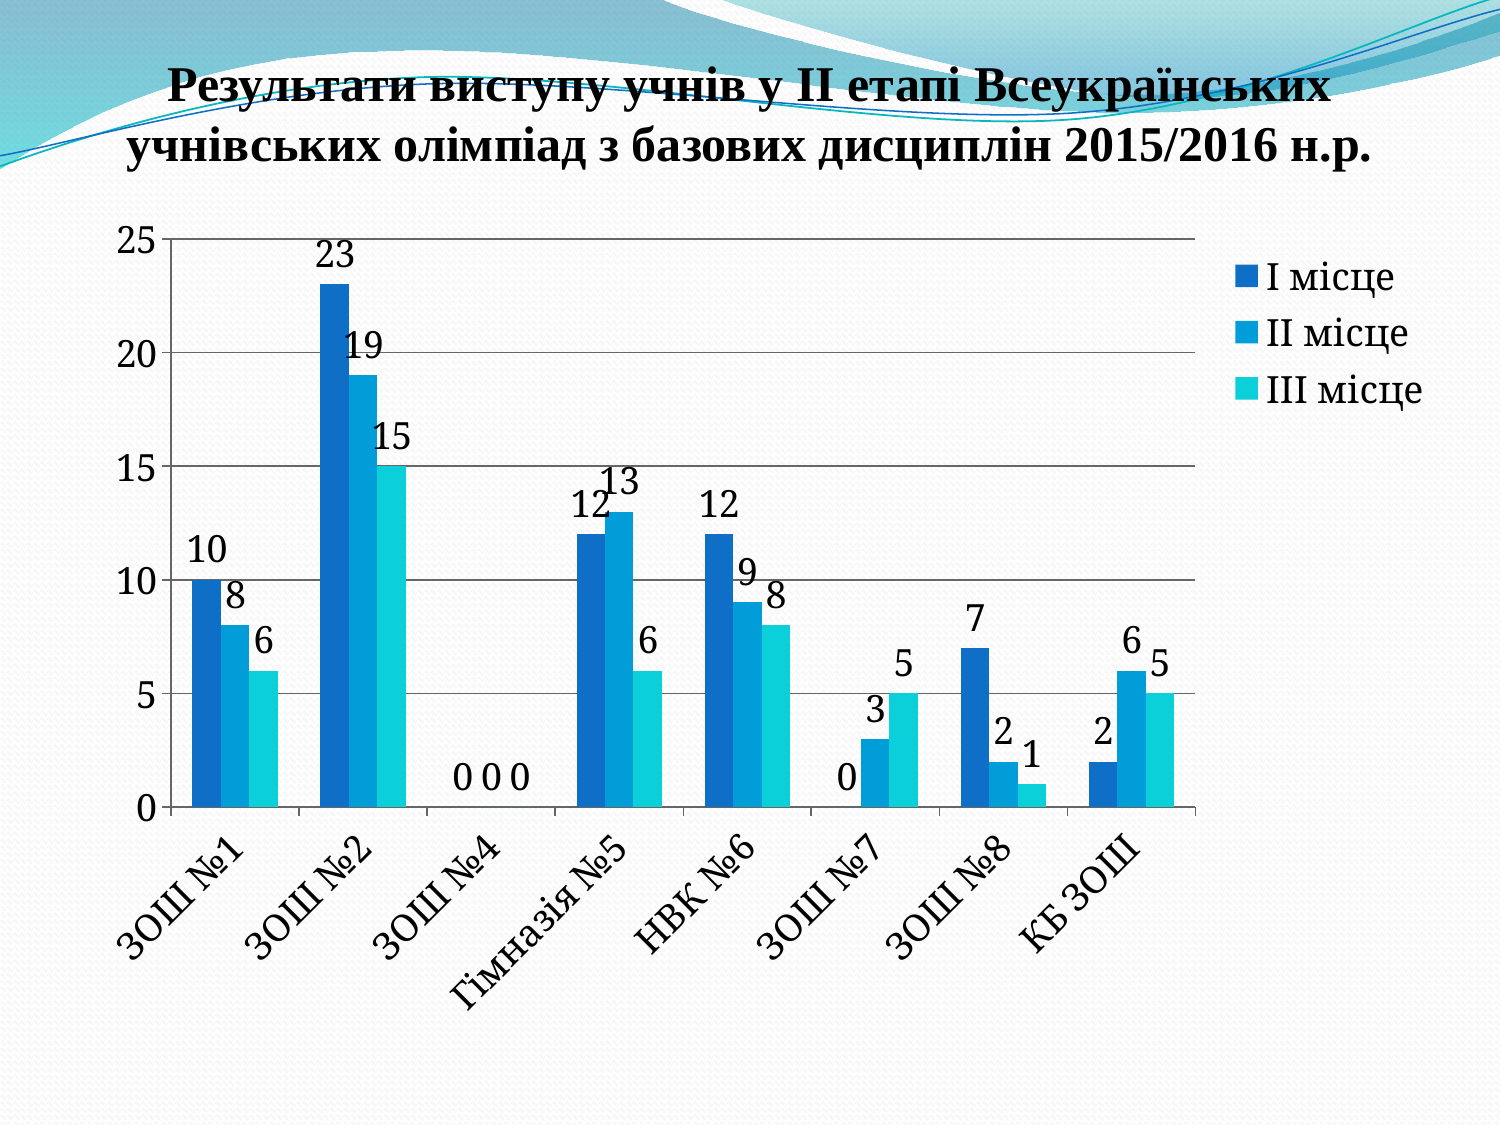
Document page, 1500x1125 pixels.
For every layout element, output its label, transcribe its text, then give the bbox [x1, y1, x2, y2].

chart [76, 195, 1449, 1038]
title Результати виступу учнів у ІІ етапі Всеукраїнських учнівських олімпіад з базових дисциплін 2015/2016 н.р. [75, 30, 1425, 197]
